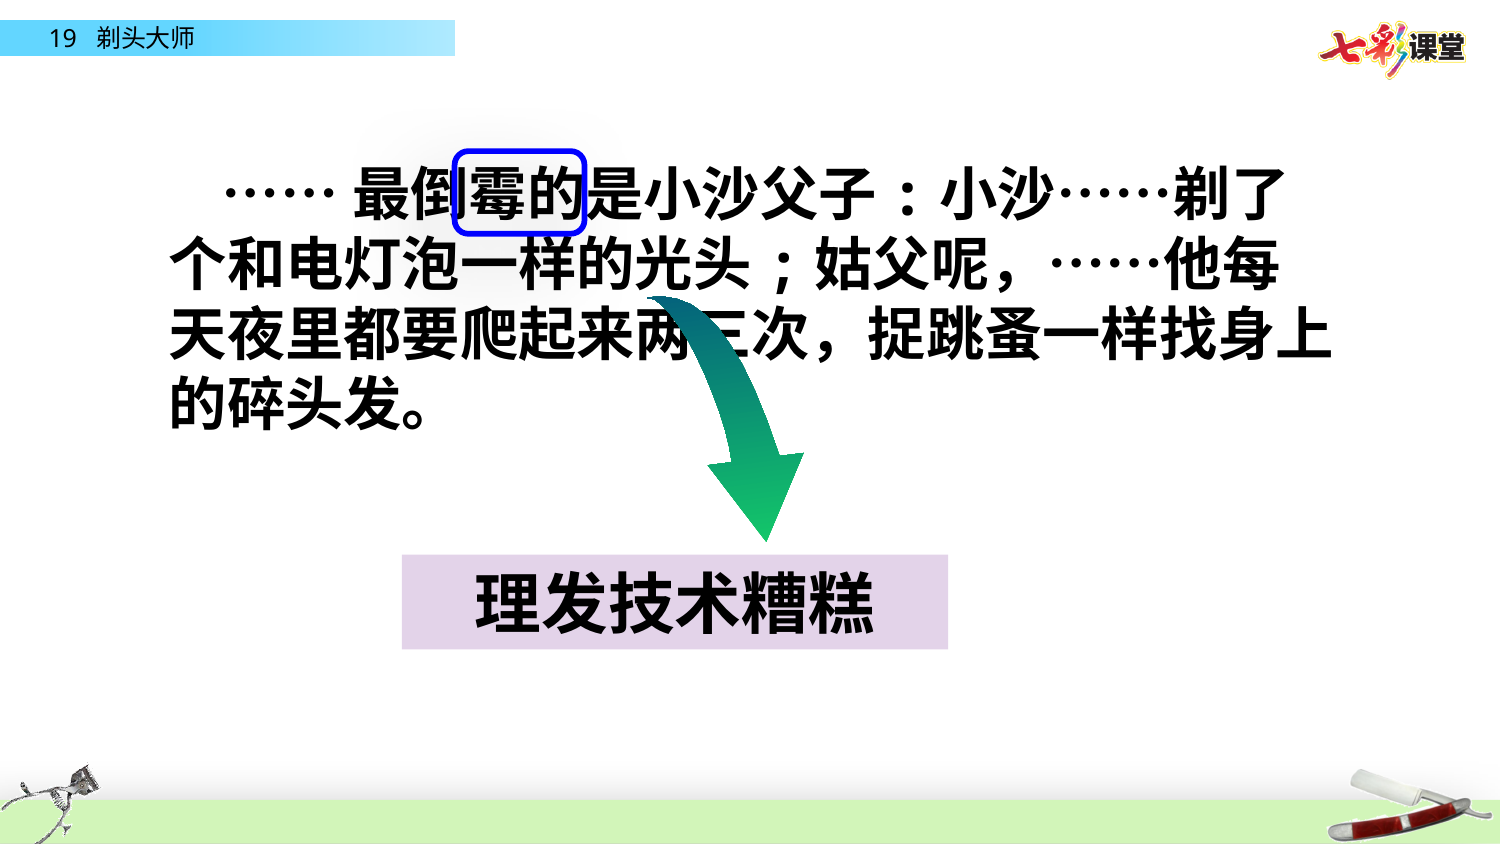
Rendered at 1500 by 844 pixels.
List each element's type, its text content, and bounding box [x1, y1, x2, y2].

picture [1316, 20, 1468, 80]
text_box [647, 296, 804, 542]
text_box [452, 149, 587, 236]
text_box 理发技术糟糕 [401, 554, 949, 650]
picture [0, 730, 122, 844]
text_box ……最倒霉的是小沙父子:小沙……剃了个和电灯泡一样的光头;姑父呢，……他每天夜里都要爬起来两三次，捉跳蚤一样找身上的碎头发。 [154, 150, 1353, 445]
picture [1306, 732, 1499, 844]
